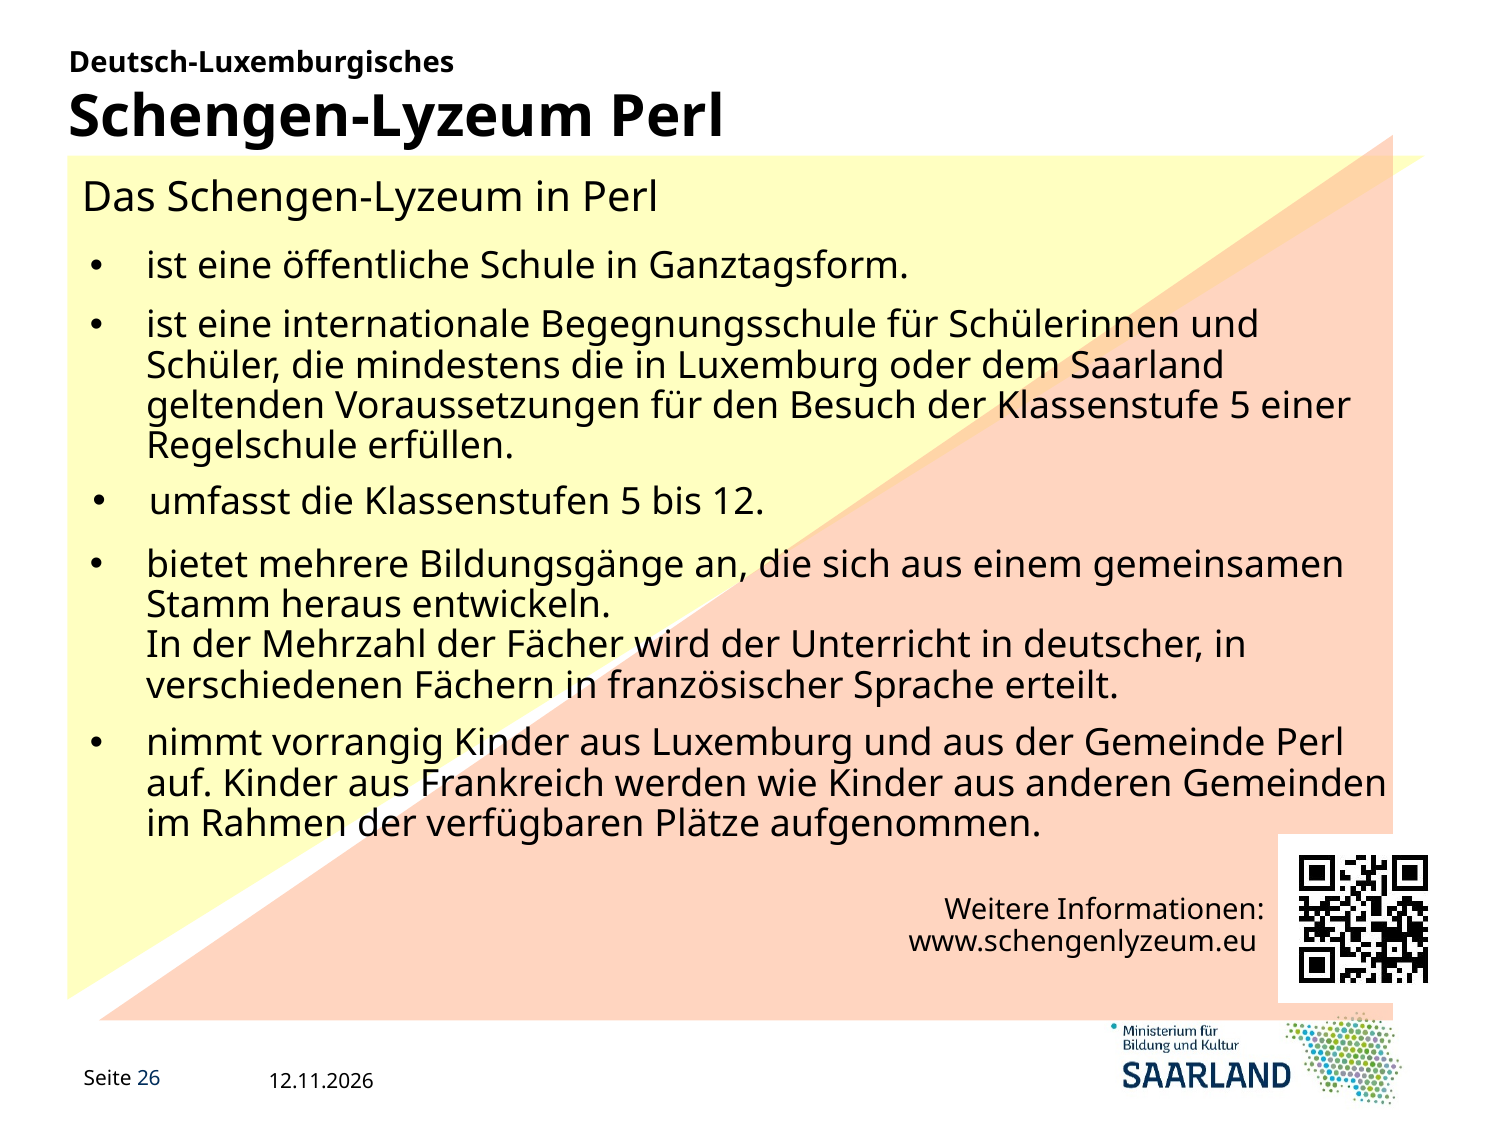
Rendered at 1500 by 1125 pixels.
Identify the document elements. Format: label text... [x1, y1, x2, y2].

text_box Weitere Informationen: www.schengenlyzeum.eu [860, 1008, 1280, 1125]
picture [1278, 833, 1448, 1125]
text_box [253, 1060, 443, 1096]
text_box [66, 155, 1426, 1000]
text_box Deutsch-Luxemburgisches Schengen-Lyzeum Perl [54, 35, 741, 156]
